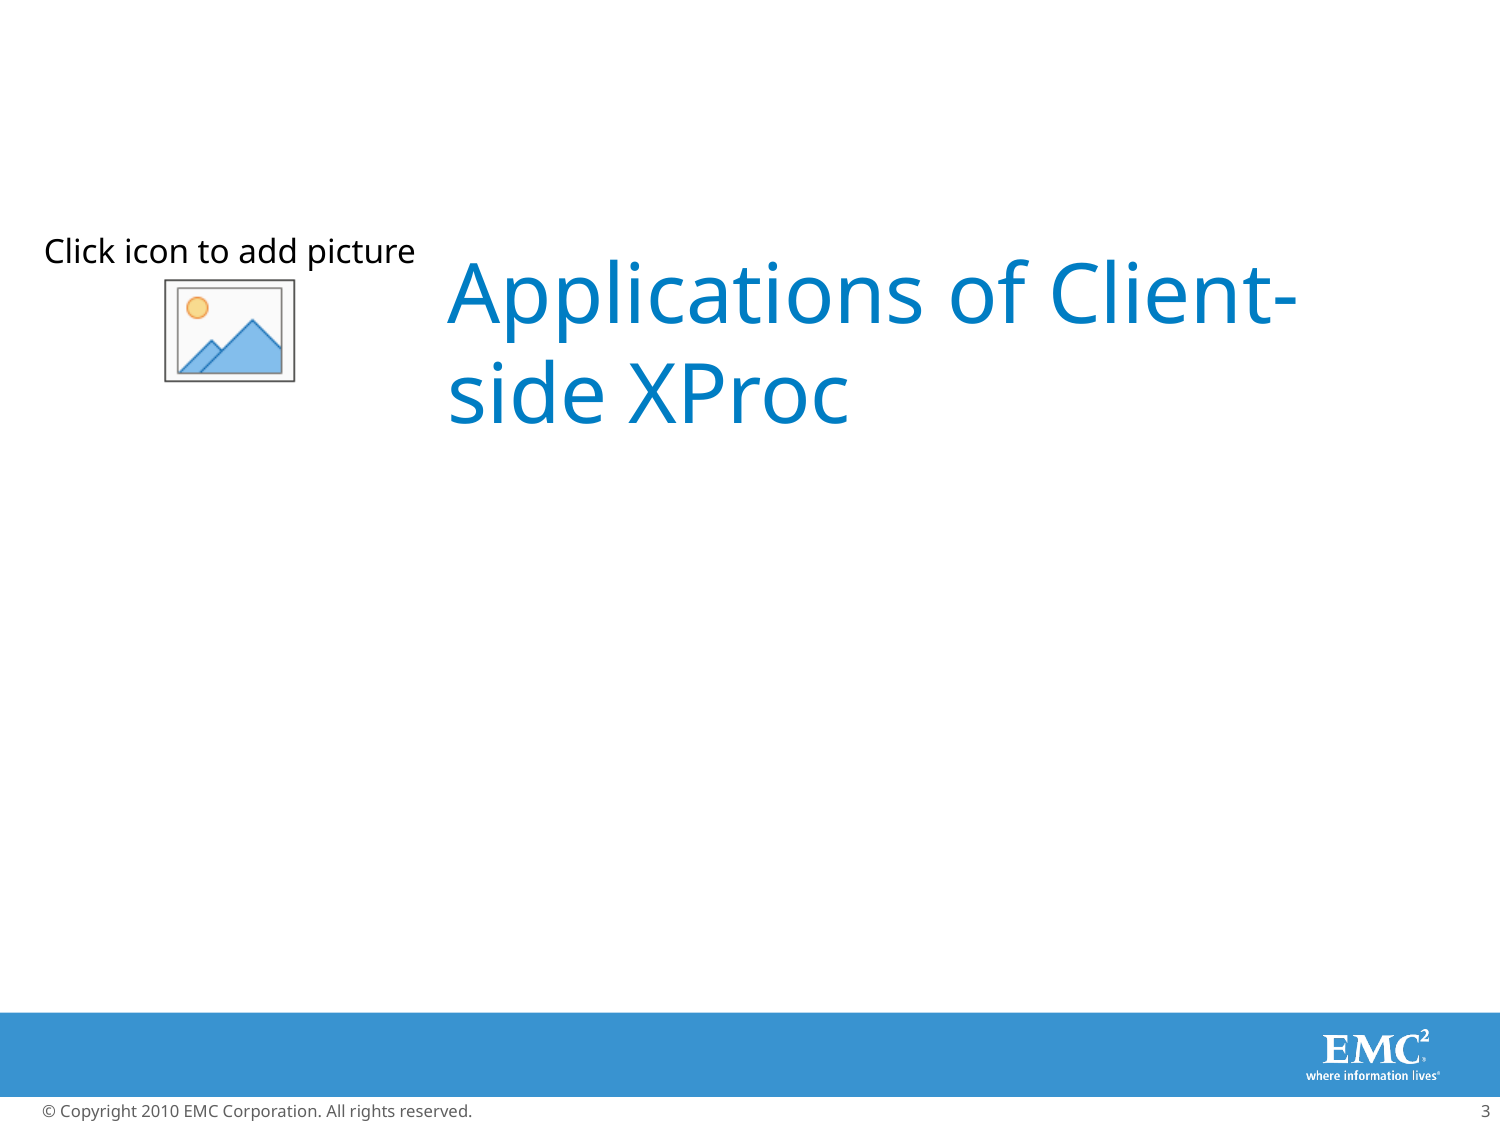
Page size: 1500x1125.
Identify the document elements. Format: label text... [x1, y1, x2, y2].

title Applications of Client-side XProc [447, 196, 1440, 441]
picture [59, 222, 401, 440]
picture [1306, 1029, 1440, 1080]
